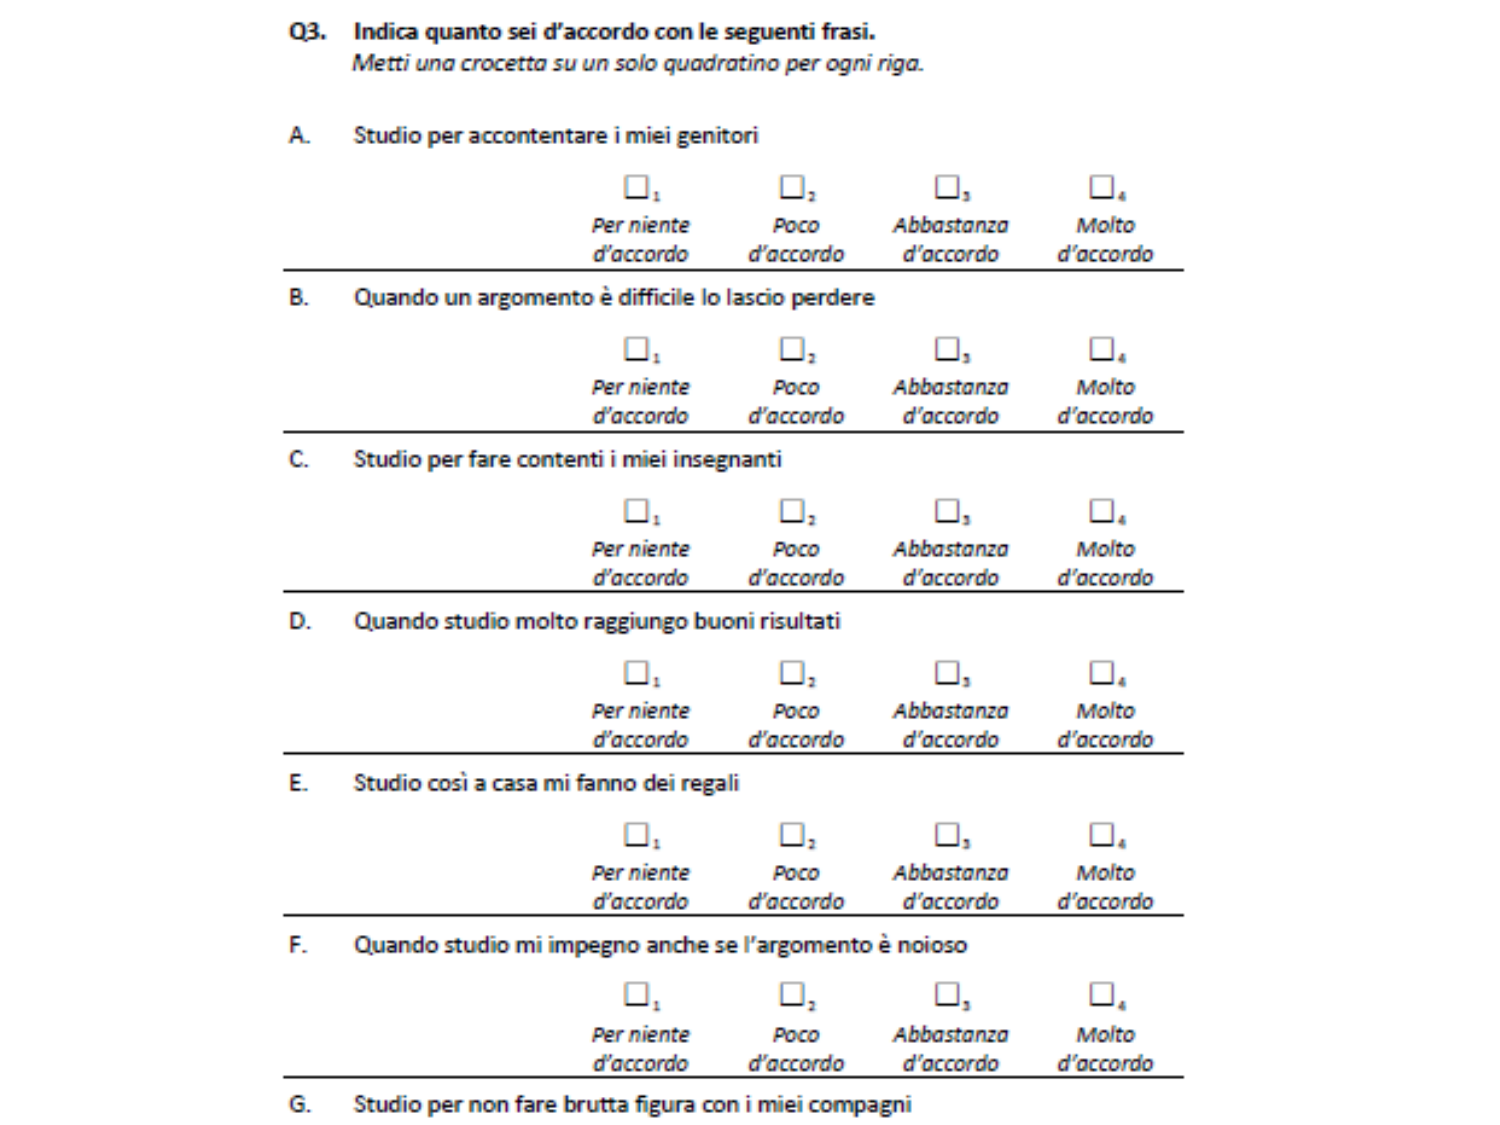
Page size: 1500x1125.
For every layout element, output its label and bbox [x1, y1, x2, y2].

picture [254, 0, 1246, 1125]
